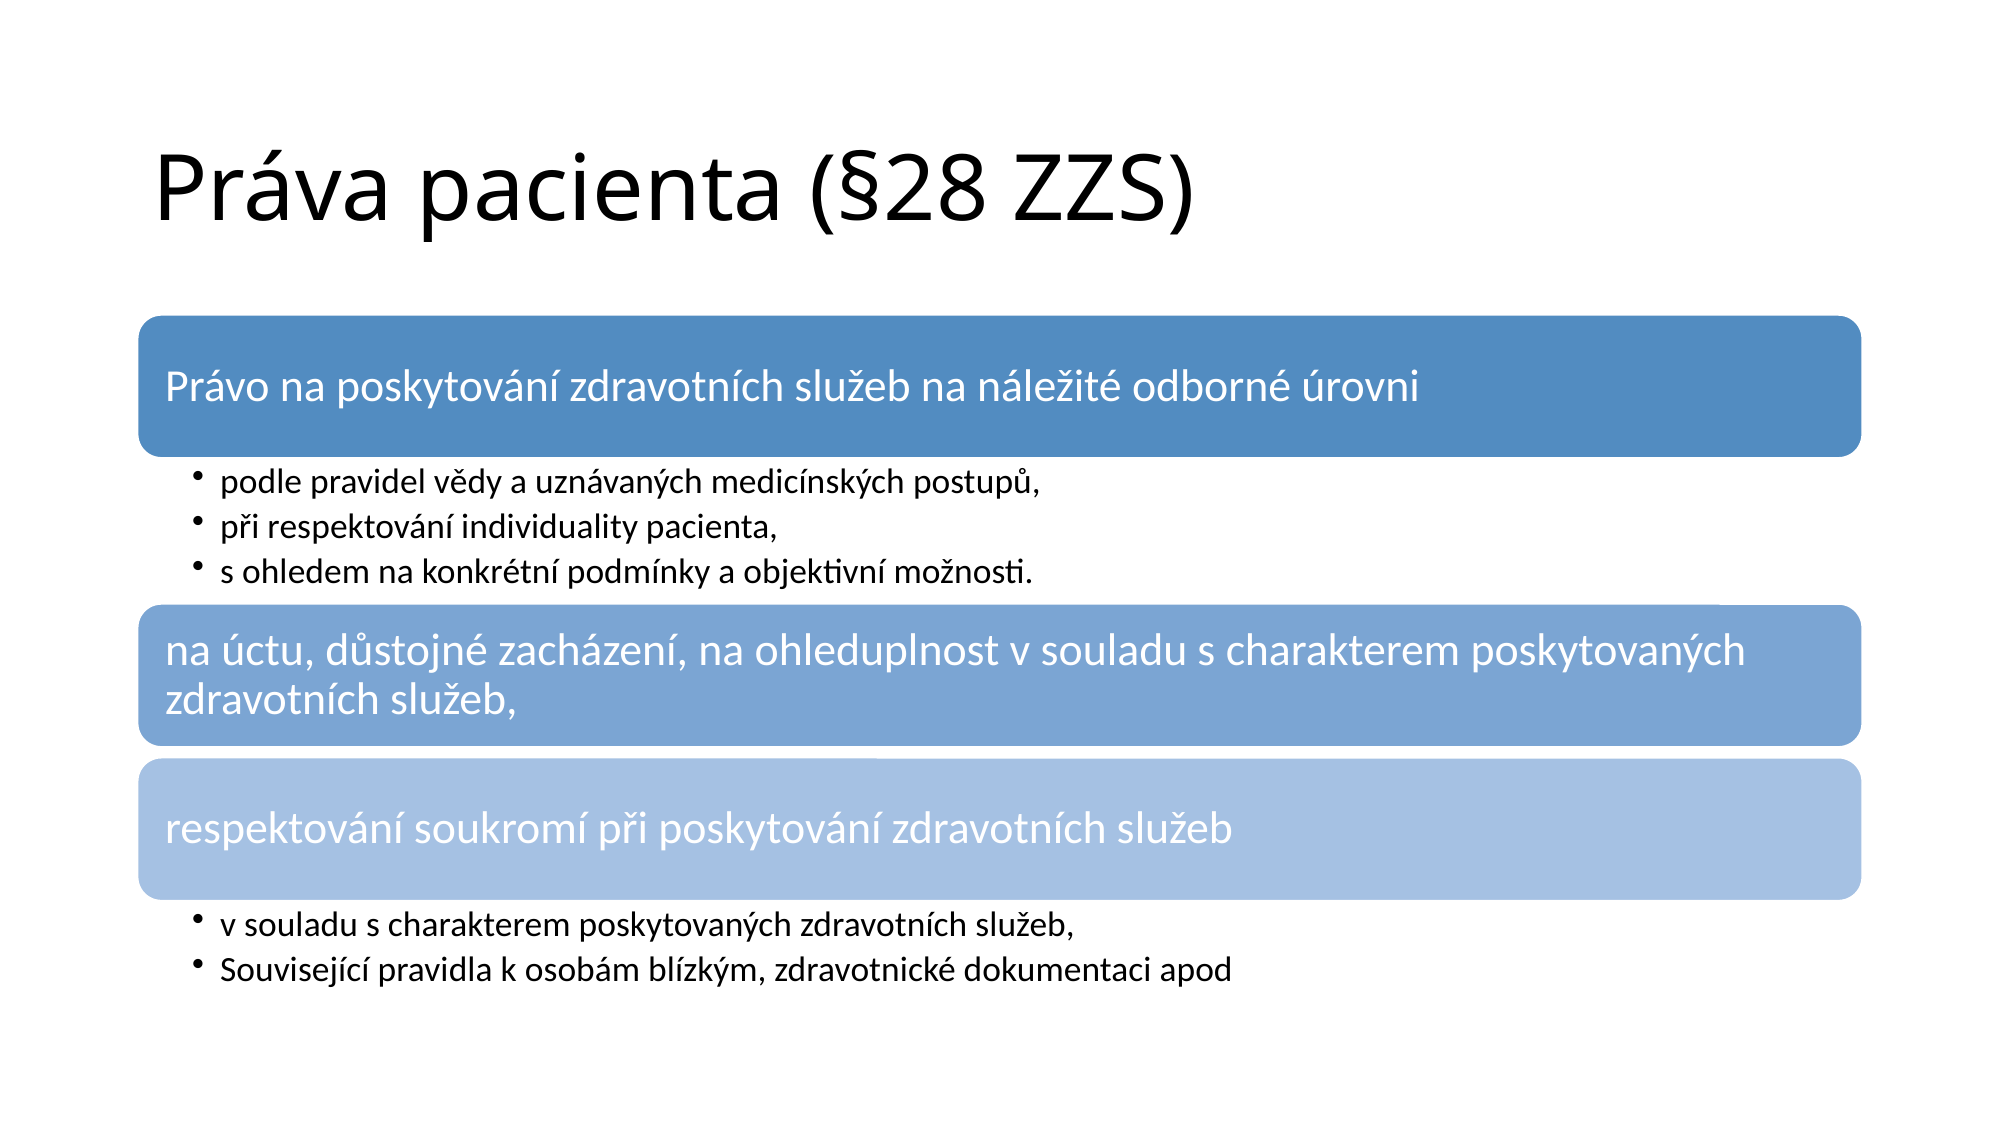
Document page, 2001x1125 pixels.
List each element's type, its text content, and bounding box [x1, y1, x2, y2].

title Práva pacienta (§28 ZZS) [137, 82, 1863, 299]
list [137, 299, 1863, 1014]
